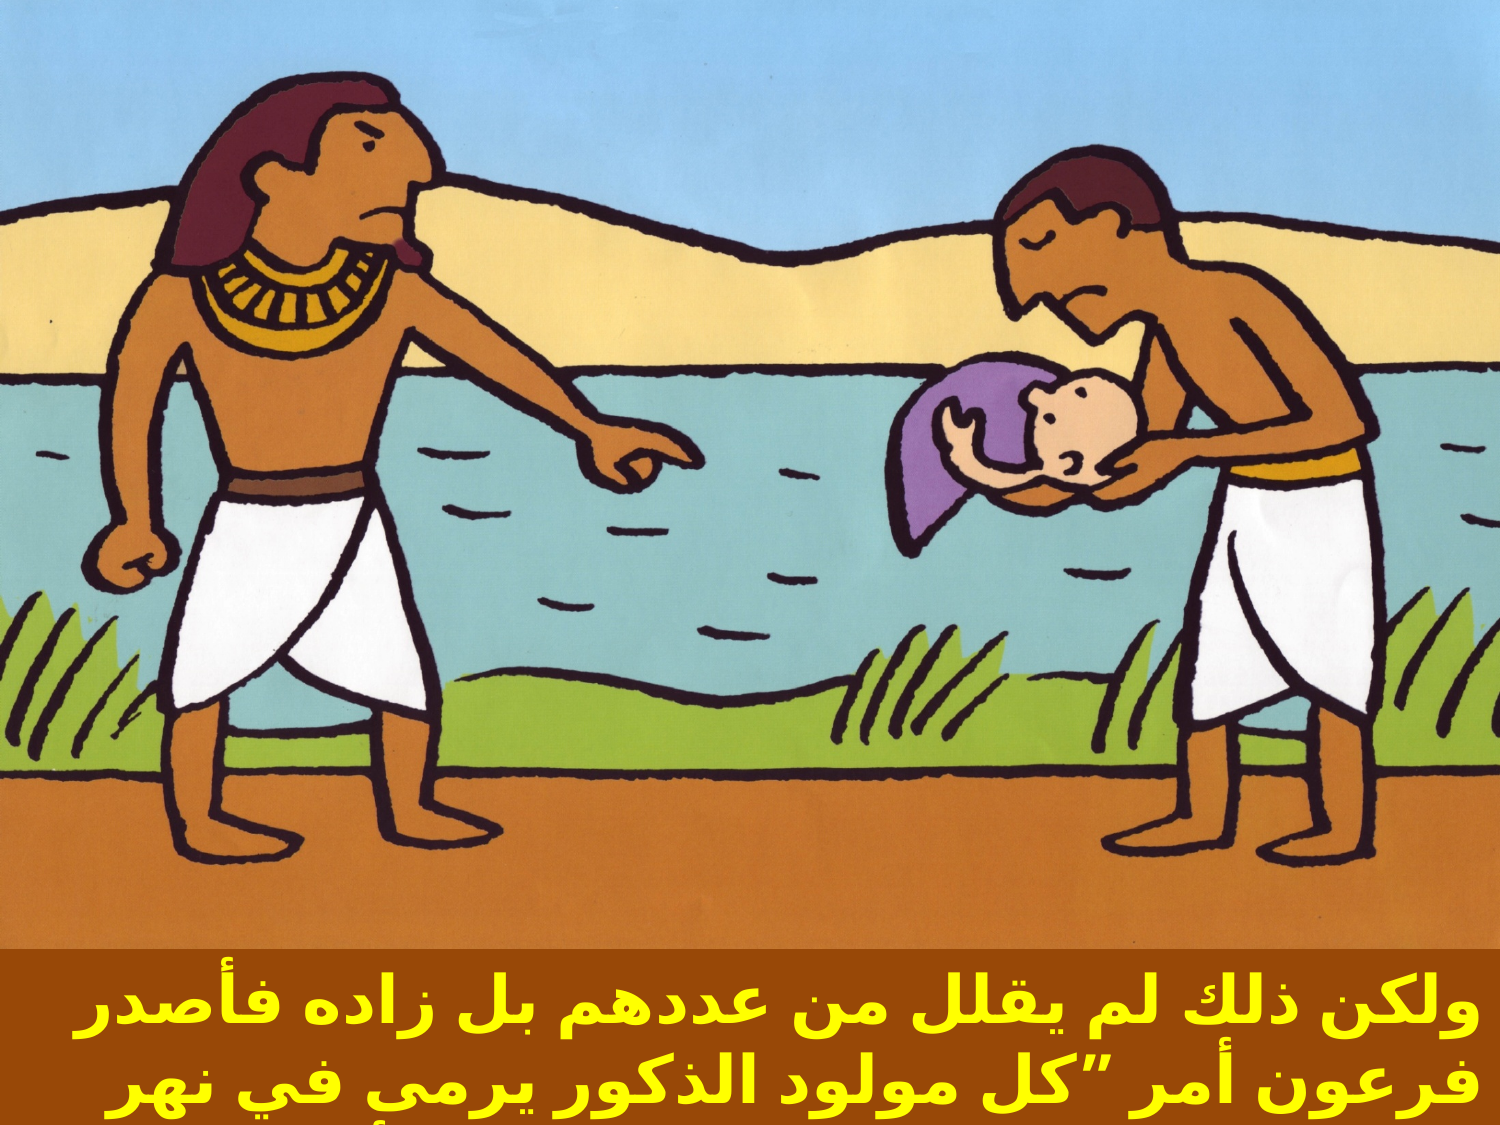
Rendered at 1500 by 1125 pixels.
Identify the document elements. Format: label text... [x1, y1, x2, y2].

text_box ولكن ذلك لم يقلل من عددهم بل زاده فأصدر فرعون أمر ”كل مولود الذكور يرمى في نهر النيل ويحافظ فقط على مواليد الأناث“ [0, 956, 1500, 1125]
picture [0, 0, 1500, 950]
